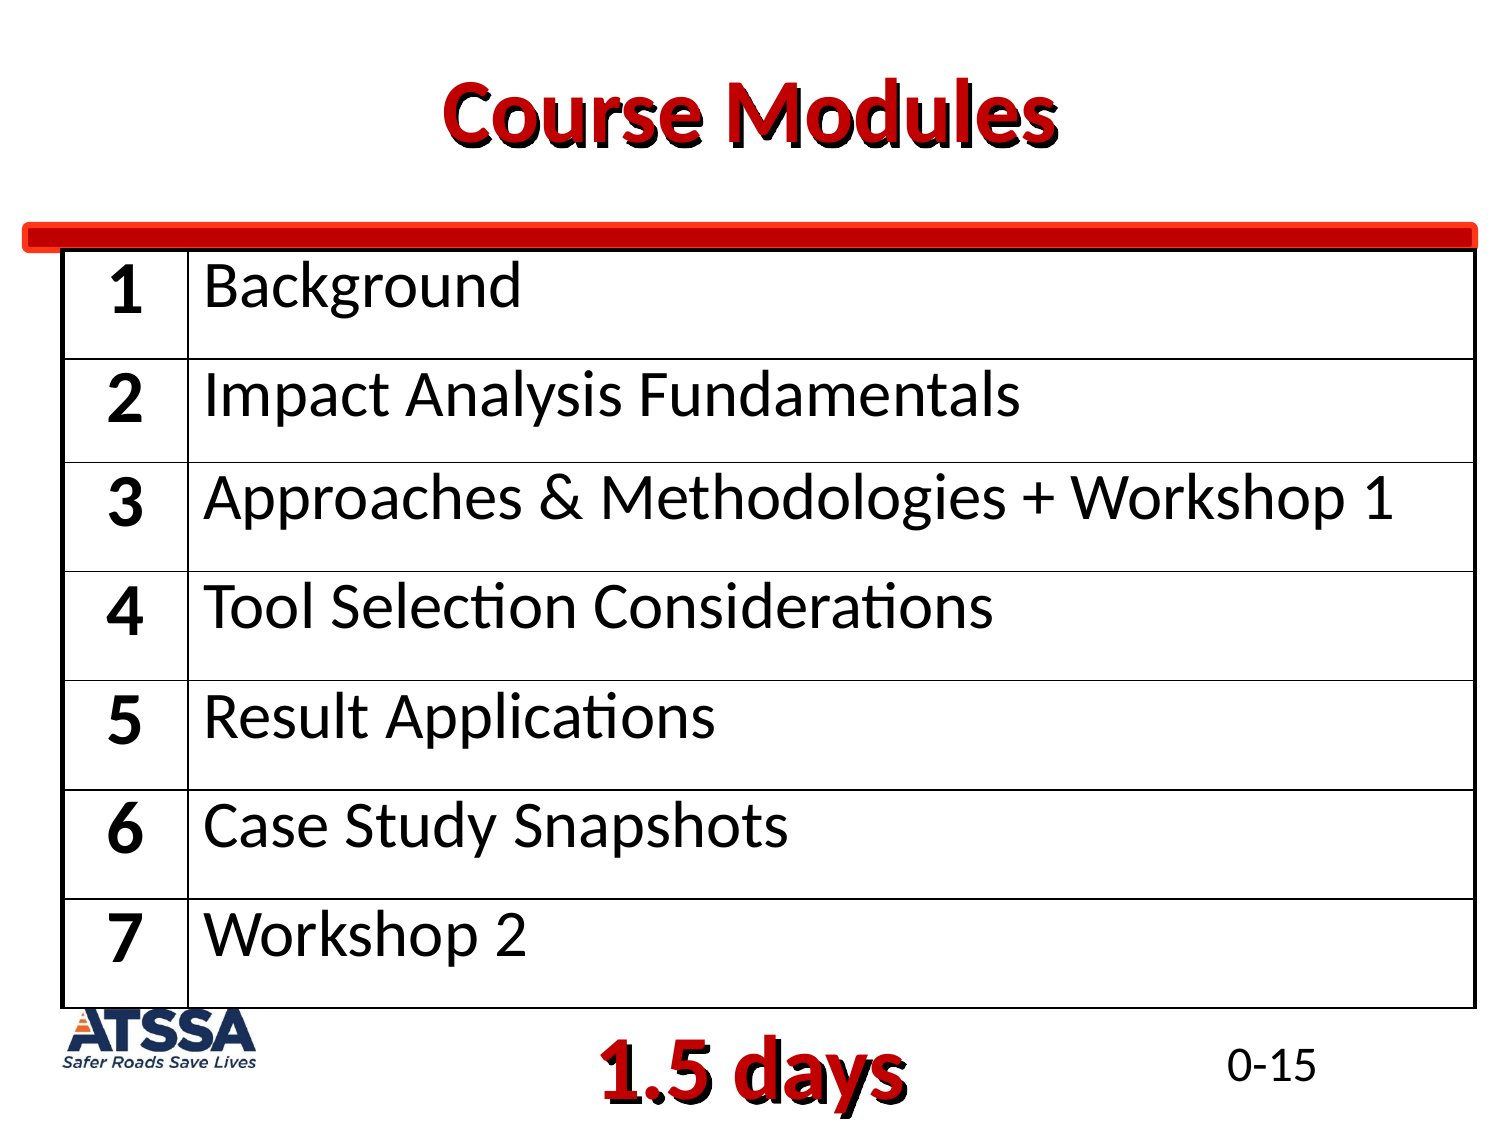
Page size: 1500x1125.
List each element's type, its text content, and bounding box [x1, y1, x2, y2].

table_cell Case Study Snapshots [189, 791, 1473, 898]
title Course Modules [0, 0, 1500, 213]
table_cell Approaches & Methodologies + Workshop 1 [189, 463, 1473, 571]
table_cell Result Applications [189, 681, 1473, 789]
table_header Background [189, 252, 1473, 358]
table_cell 4 [65, 572, 187, 680]
table_cell 7 [65, 900, 187, 962]
table_cell 3 [65, 463, 187, 571]
table_cell Workshop 2 [189, 900, 1473, 962]
table_cell 6 [65, 791, 187, 898]
table_cell 2 [65, 360, 187, 462]
table_cell Tool Selection Considerations [189, 572, 1473, 680]
text_box 1.5 days [0, 962, 1500, 1125]
table_cell 5 [65, 681, 187, 789]
table_cell Impact Analysis Fundamentals [189, 360, 1473, 462]
table_header 1 [65, 252, 187, 358]
